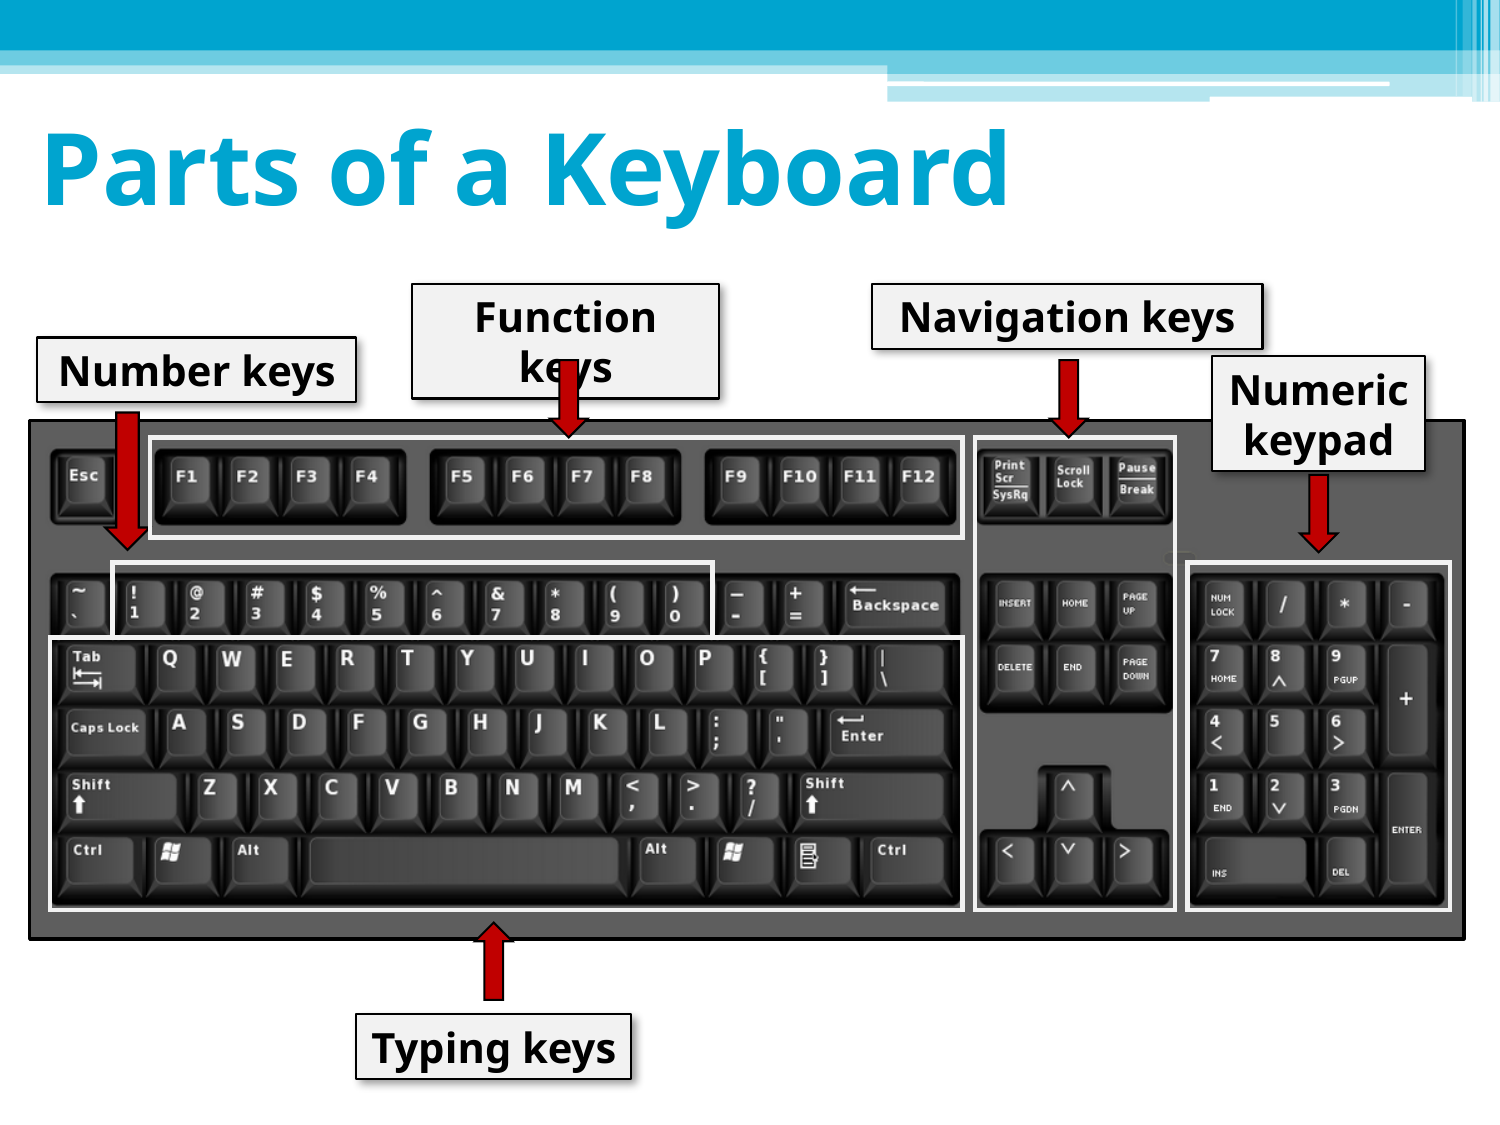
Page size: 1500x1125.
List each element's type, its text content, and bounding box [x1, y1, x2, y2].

text_box [472, 938, 515, 1001]
text_box Navigation keys [871, 283, 1263, 349]
title Parts of a Keyboard [24, 83, 1475, 248]
picture [31, 421, 1463, 938]
text_box Numeric keypad [1212, 356, 1425, 421]
text_box [547, 359, 590, 421]
text_box [115, 412, 140, 421]
text_box Typing keys [356, 1014, 632, 1080]
text_box Function keys [412, 283, 719, 399]
text_box [1047, 359, 1090, 421]
text_box Number keys [37, 337, 357, 403]
